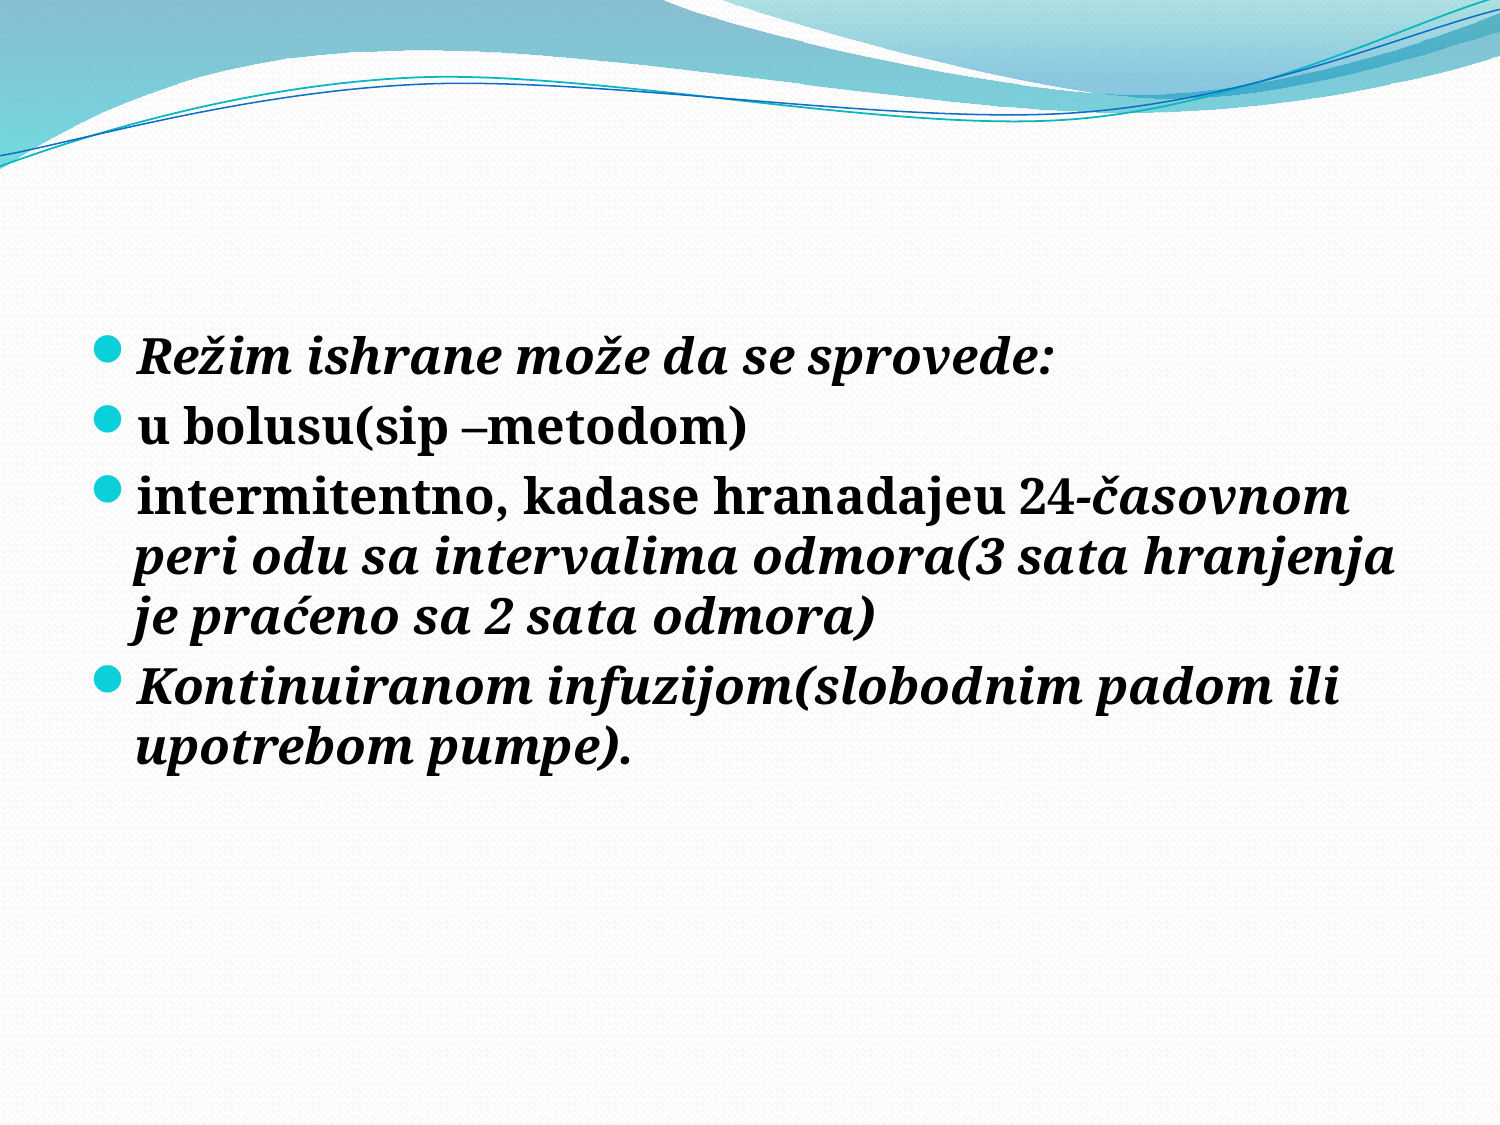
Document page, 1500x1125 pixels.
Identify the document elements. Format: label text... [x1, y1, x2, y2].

list Režim ishrane može da se sprovede: u bolusu(sip –metodom) intermitentno, kadase hranadajeu 24-časovnom peri odu sa intervalima odmora(3 sata hranjenja je praćeno sa 2 sata odmora) Kontinuiranom infuzijom(slobodnim padom ili upotrebom pumpe). [75, 317, 1425, 1038]
